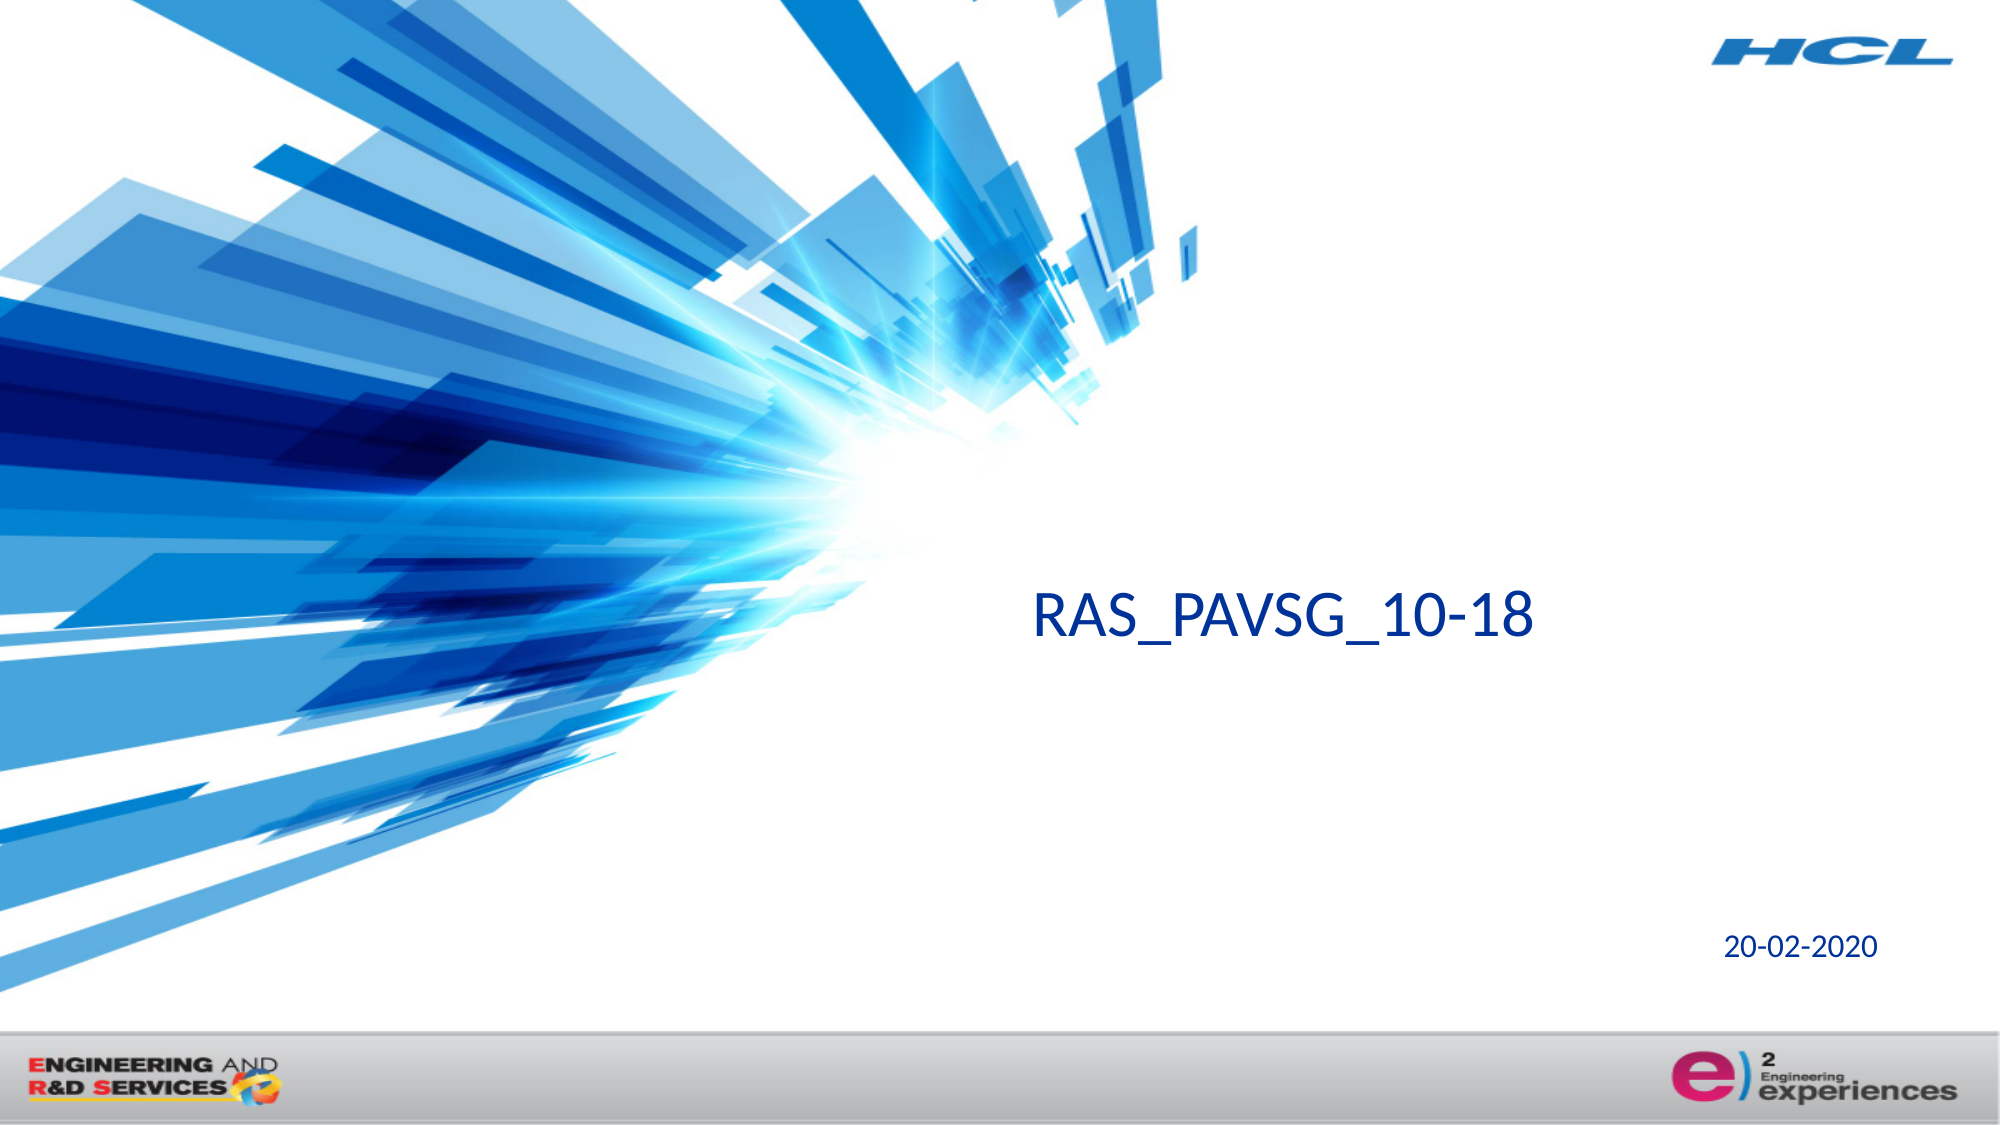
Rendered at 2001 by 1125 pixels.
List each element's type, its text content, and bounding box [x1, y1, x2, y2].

picture [0, 0, 2000, 1125]
text_box 20-02-2020 [1708, 916, 1893, 972]
text_box RAS_PAVSG_10-18 [1002, 562, 1551, 658]
